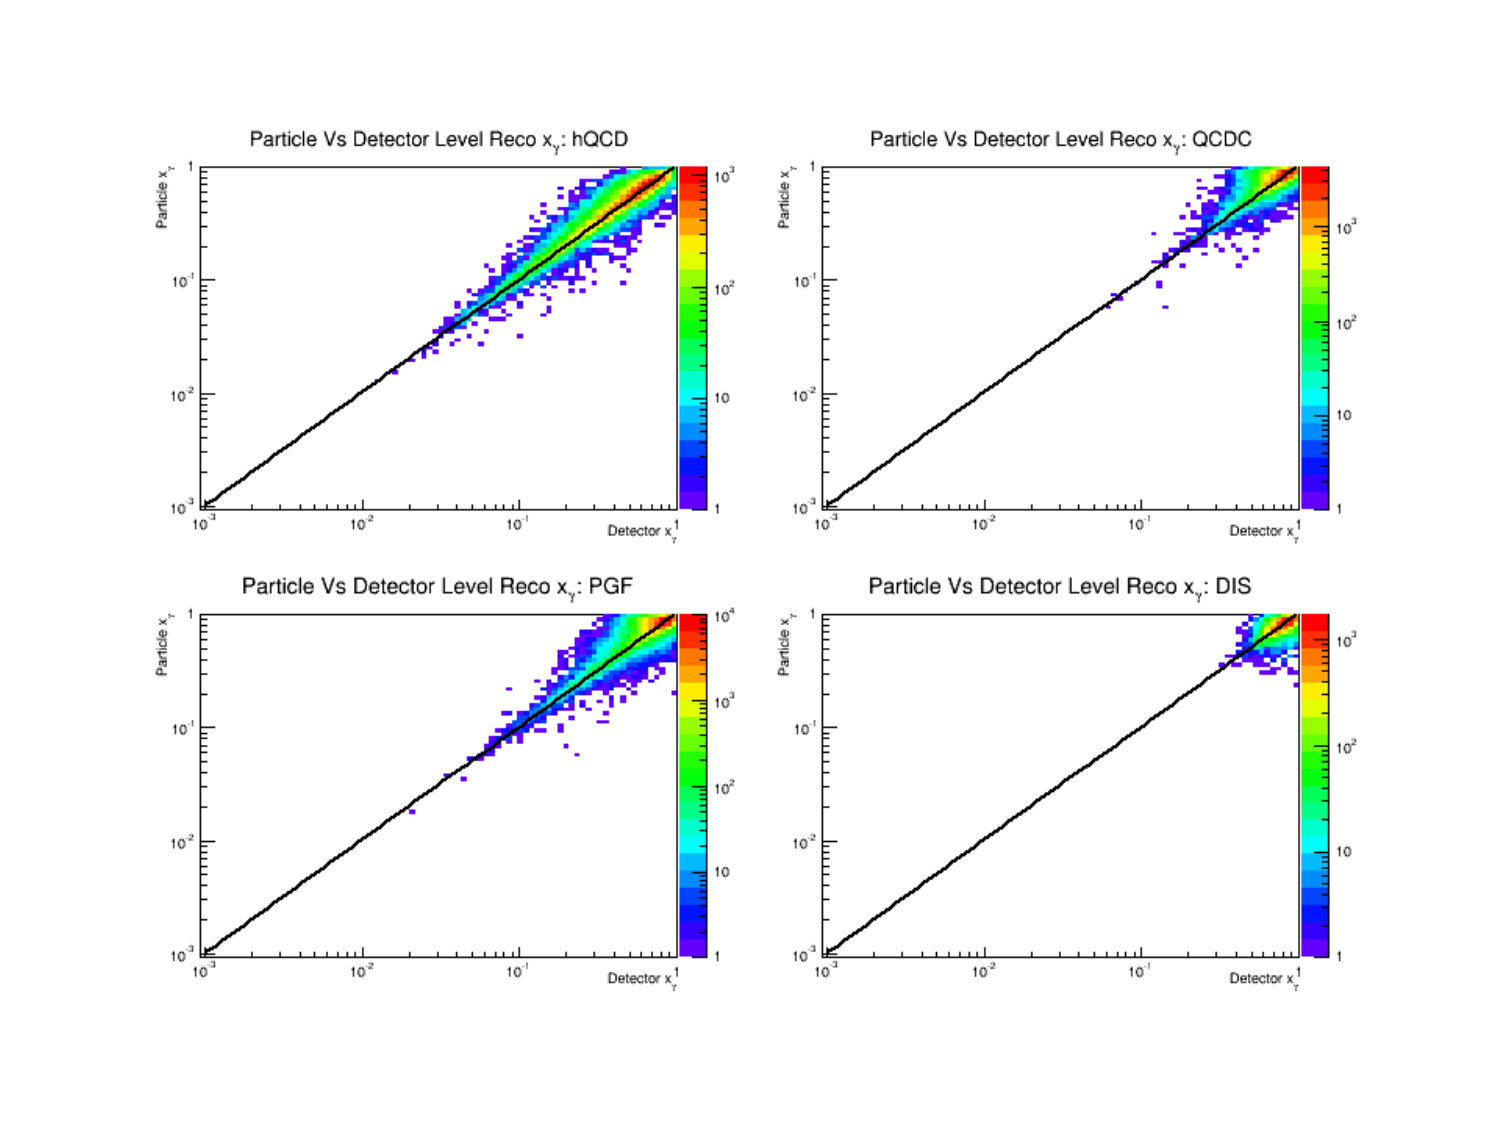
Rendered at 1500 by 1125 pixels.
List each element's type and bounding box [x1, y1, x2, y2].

picture [128, 115, 1372, 1010]
